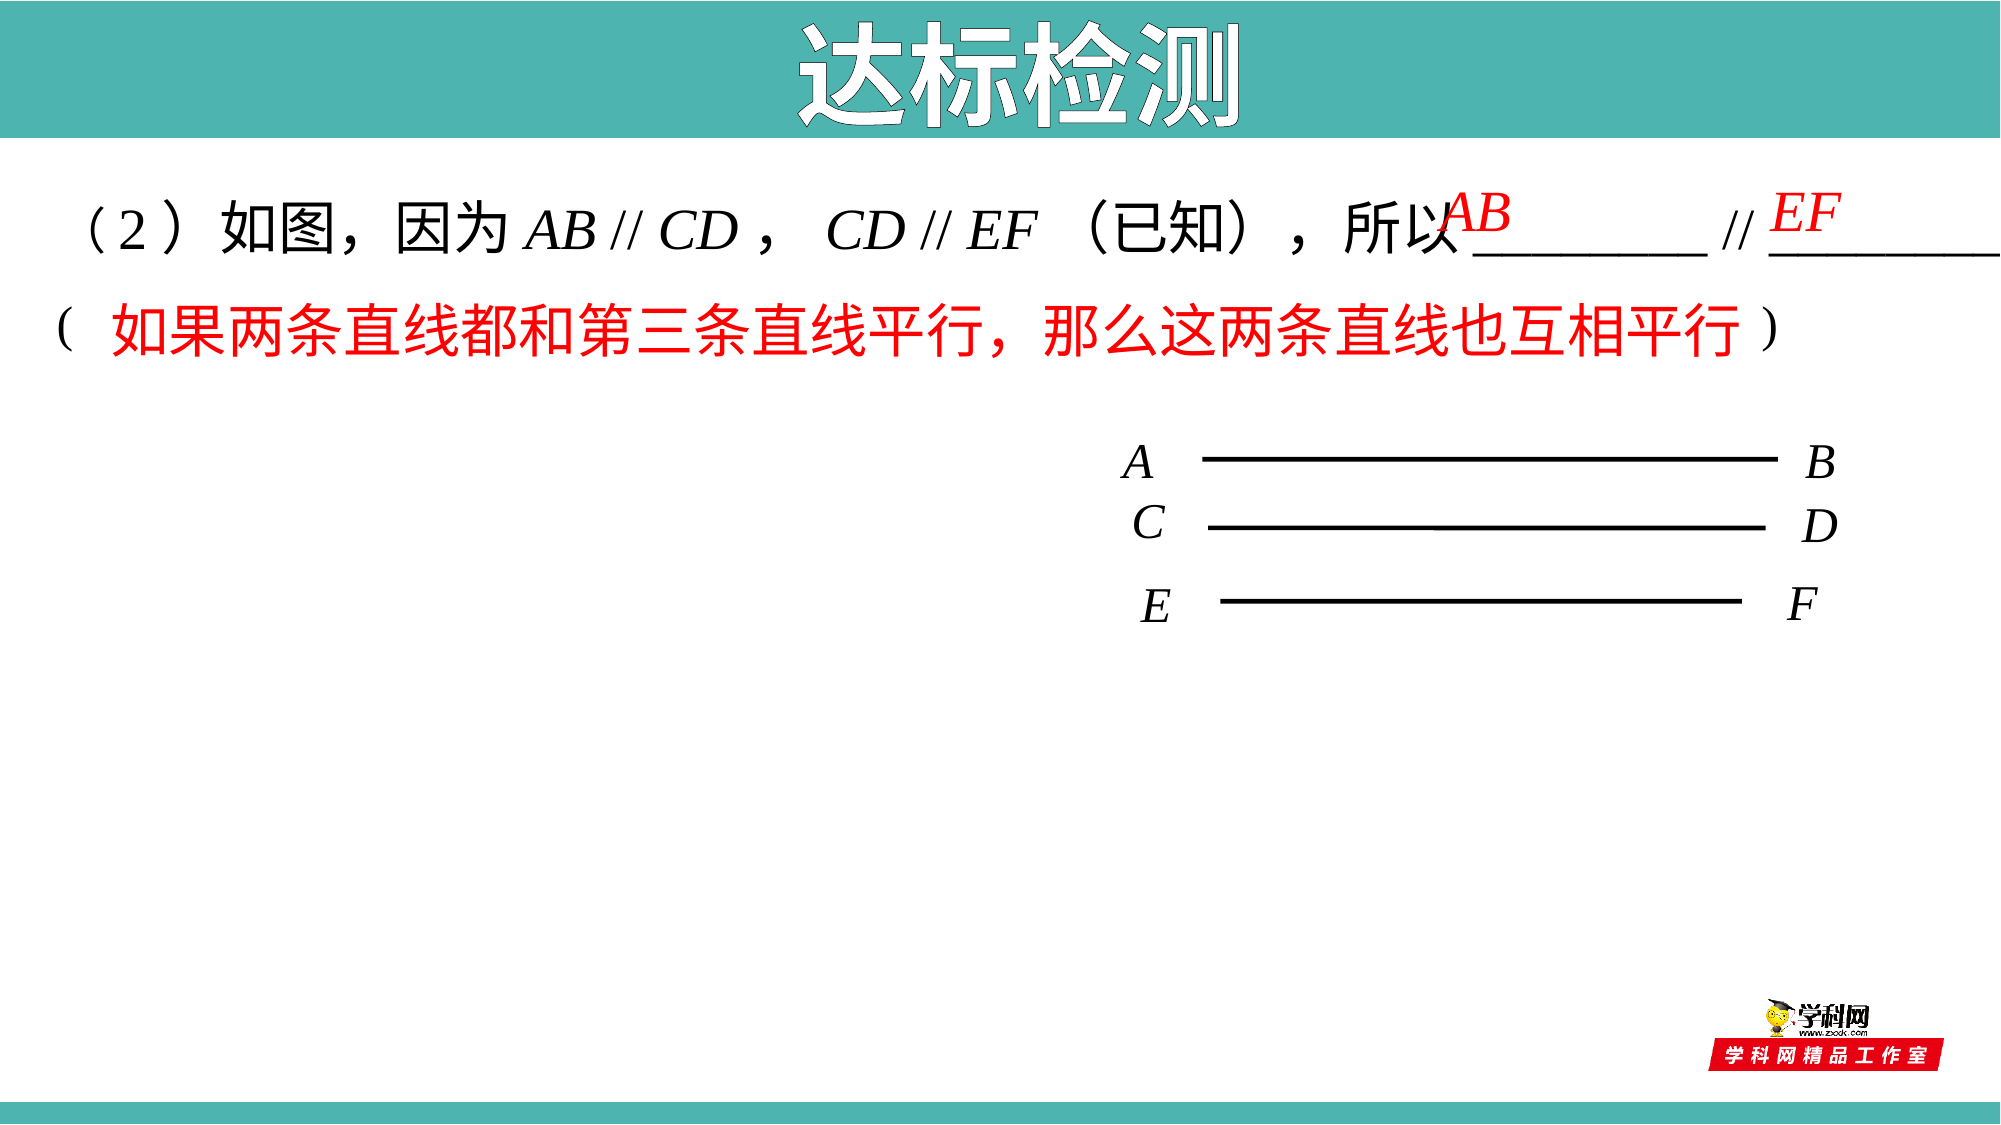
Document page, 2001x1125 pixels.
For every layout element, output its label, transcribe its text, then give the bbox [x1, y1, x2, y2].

picture [0, 1, 2001, 1124]
text_box EF [1755, 165, 1902, 251]
text_box 如果两条直线都和第三条直线平行，那么这两条直线也互相平行 [96, 266, 2000, 372]
text_box 达标检测 [780, 0, 1261, 148]
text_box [1094, 421, 1869, 675]
text_box （2）如图，因为AB // CD，CD // EF（已知），所以________ // _________. ( ) [41, 177, 2000, 419]
text_box AB [1425, 165, 1631, 251]
